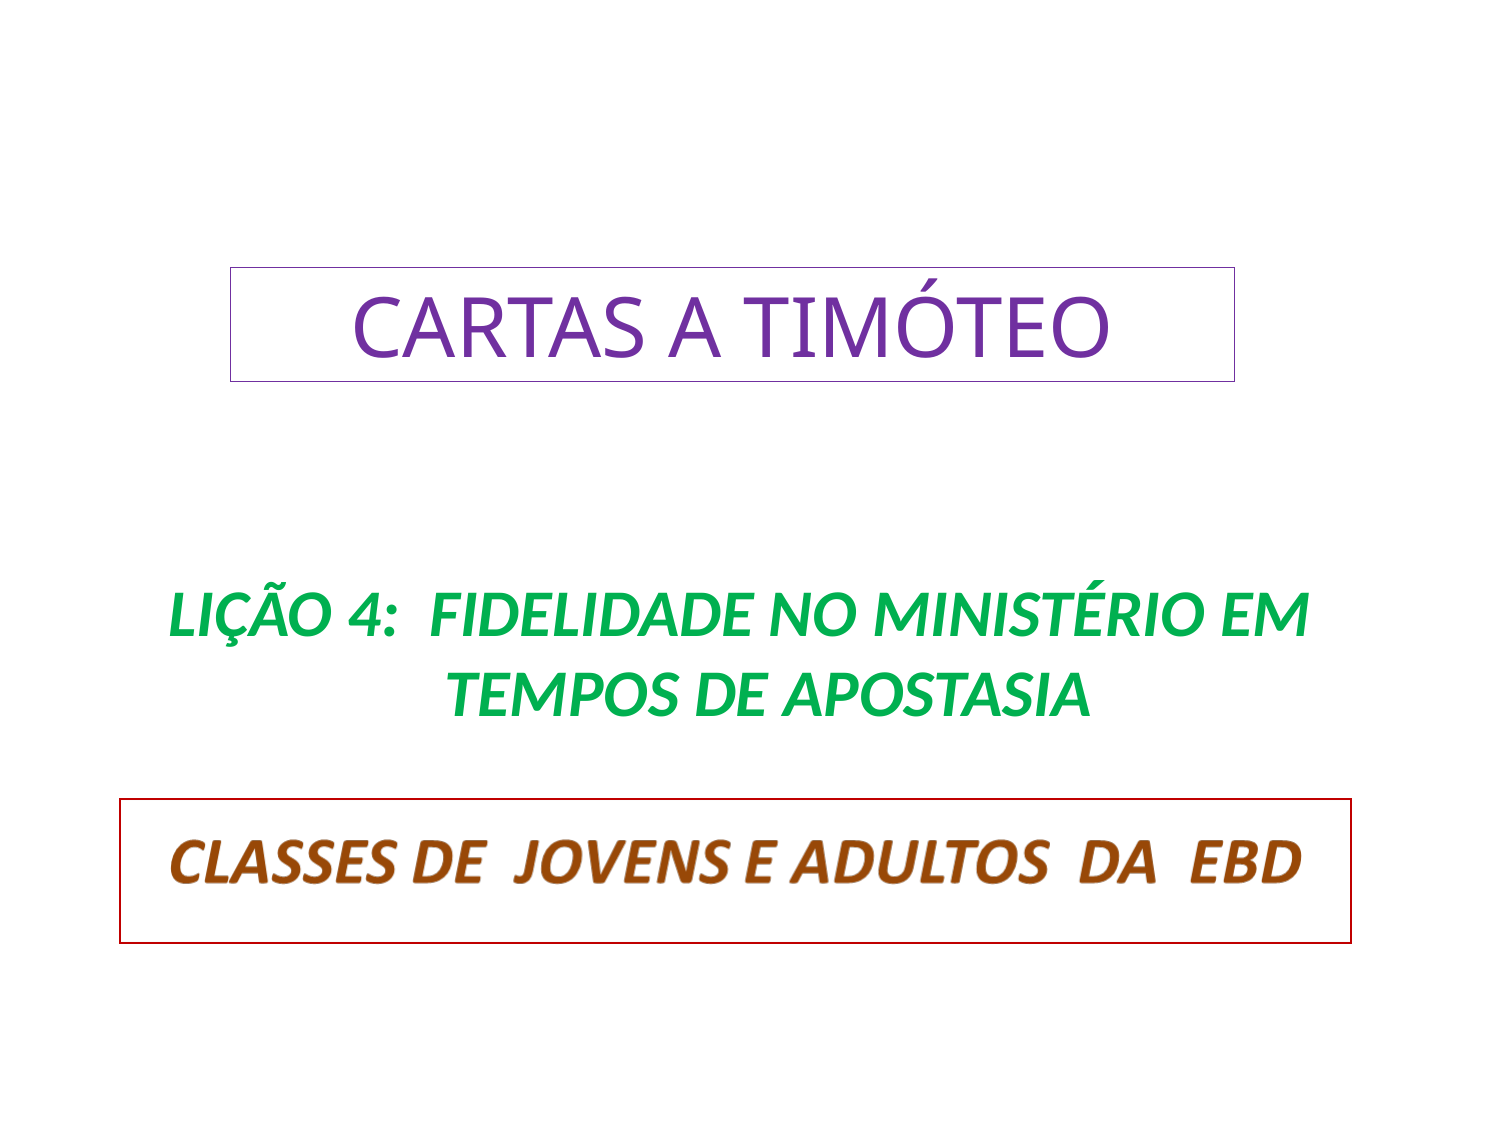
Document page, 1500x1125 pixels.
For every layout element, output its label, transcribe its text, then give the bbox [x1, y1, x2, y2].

text_box CARTAS A TIMÓTEO [230, 267, 1235, 382]
picture [119, 798, 1352, 944]
subtitle LIÇÃO 4: FIDELIDADE NO MINISTÉRIO EM TEMPOS DE APOSTASIA [116, 562, 1365, 716]
